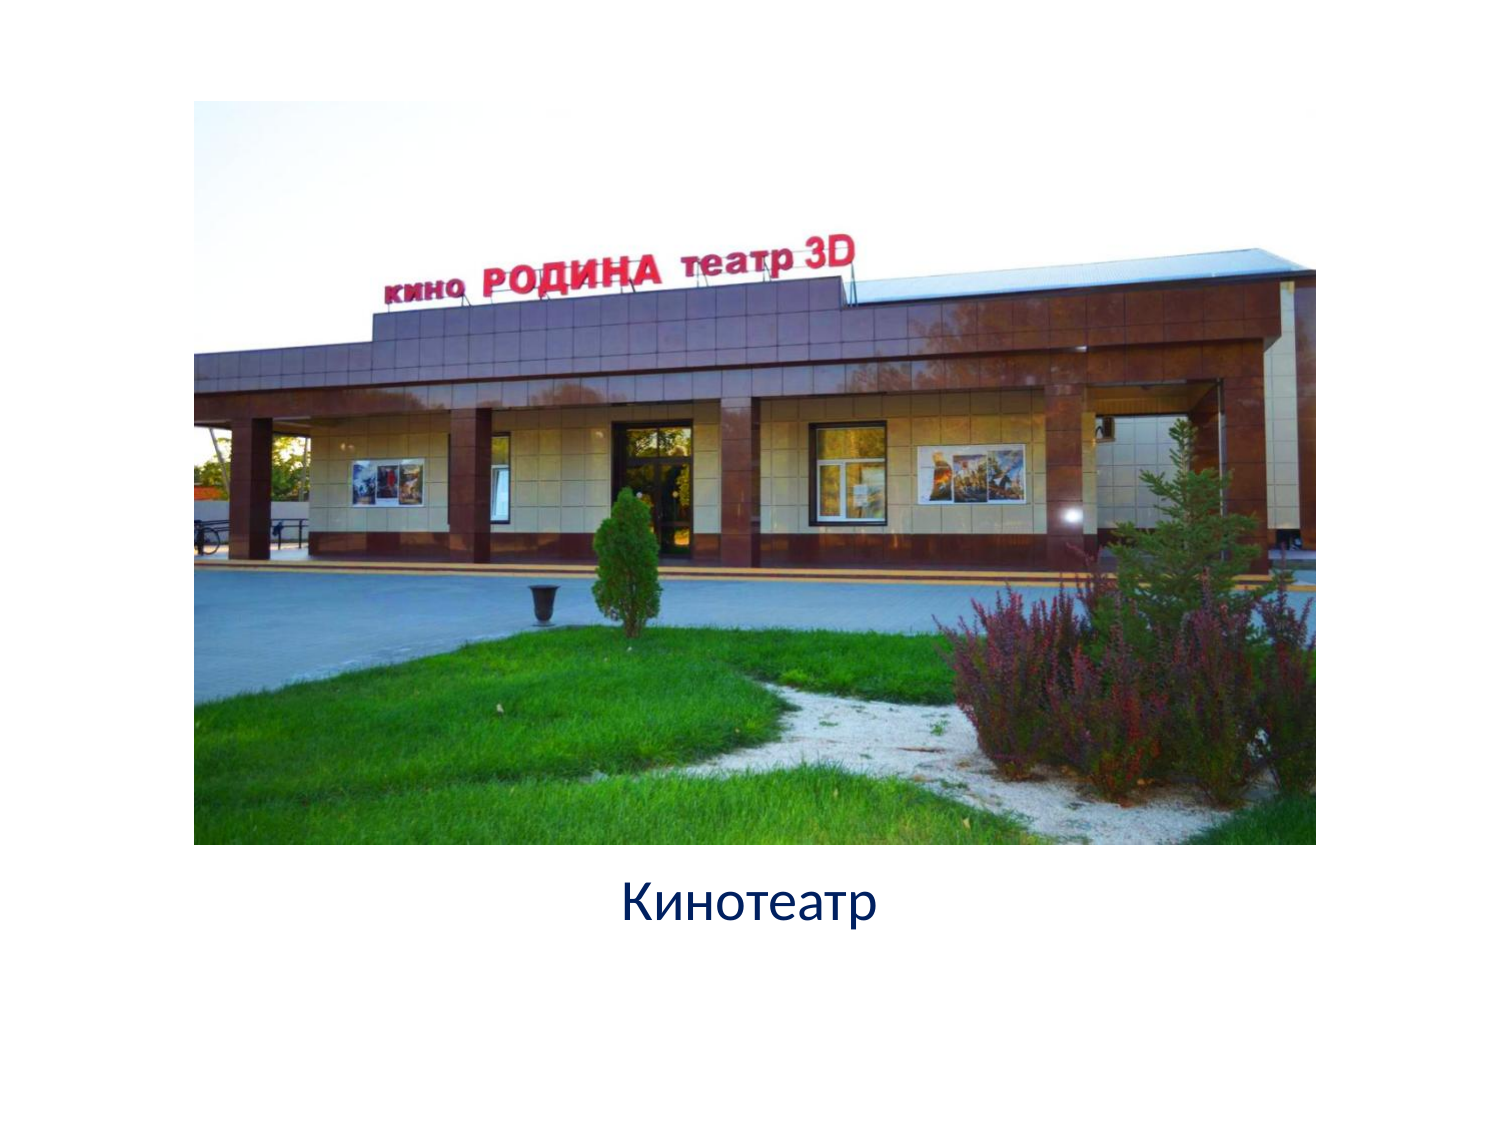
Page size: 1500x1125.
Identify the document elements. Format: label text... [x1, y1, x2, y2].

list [194, 101, 1316, 845]
title Кинотеатр [75, 739, 1425, 1055]
